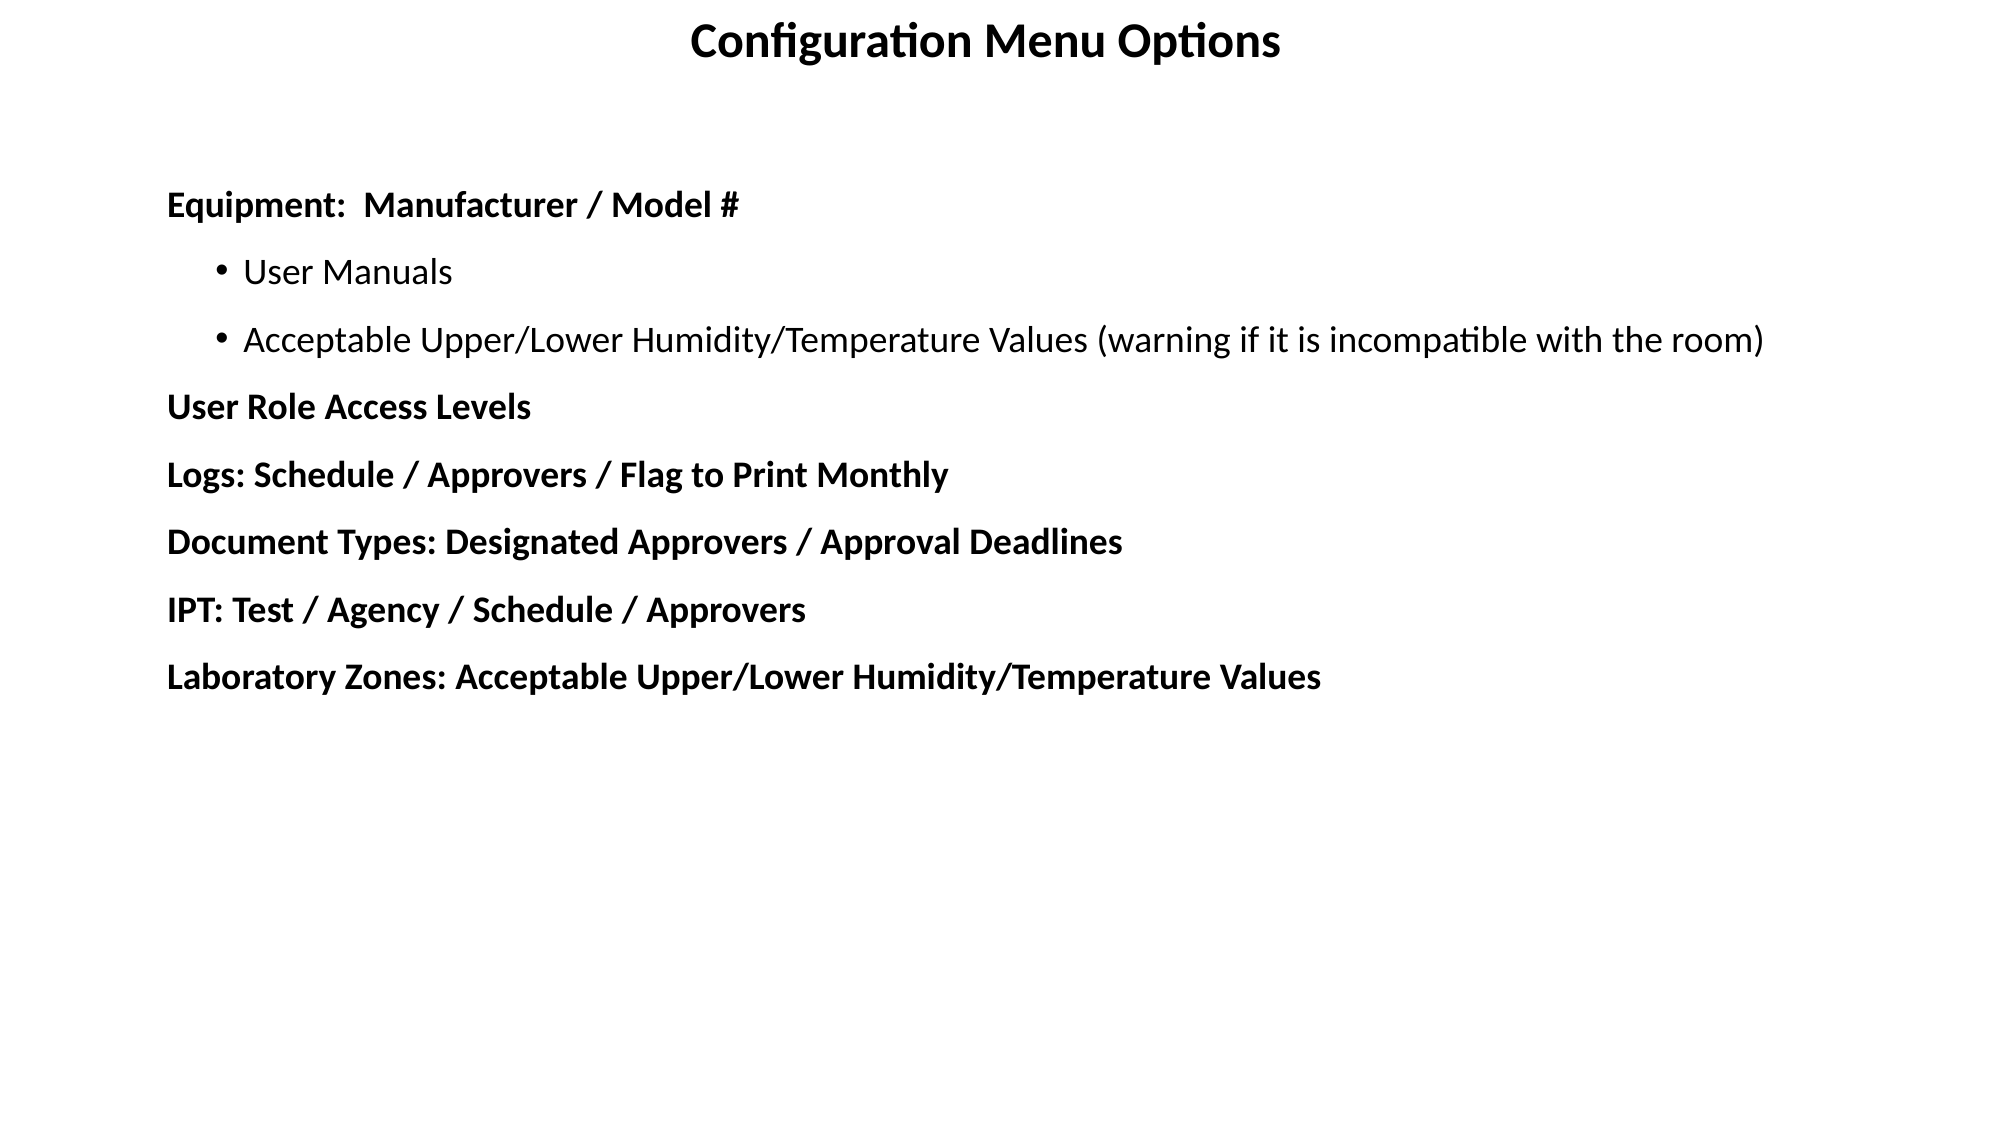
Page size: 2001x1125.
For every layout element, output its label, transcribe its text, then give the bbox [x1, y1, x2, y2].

text_box Equipment: Manufacturer / Model # User Manuals Acceptable Upper/Lower Humidity/Temperature Values (warning if it is incompatible with the room) User Role Access Levels Logs: Schedule / Approvers / Flag to Print Monthly Document Types: Designated Approvers / Approval Deadlines IPT: Test / Agency / Schedule / Approvers Laboratory Zones: Acceptable Upper/Lower Humidity/Temperature Values [152, 149, 1782, 1110]
text_box Configuration Menu Options [675, 0, 1297, 75]
